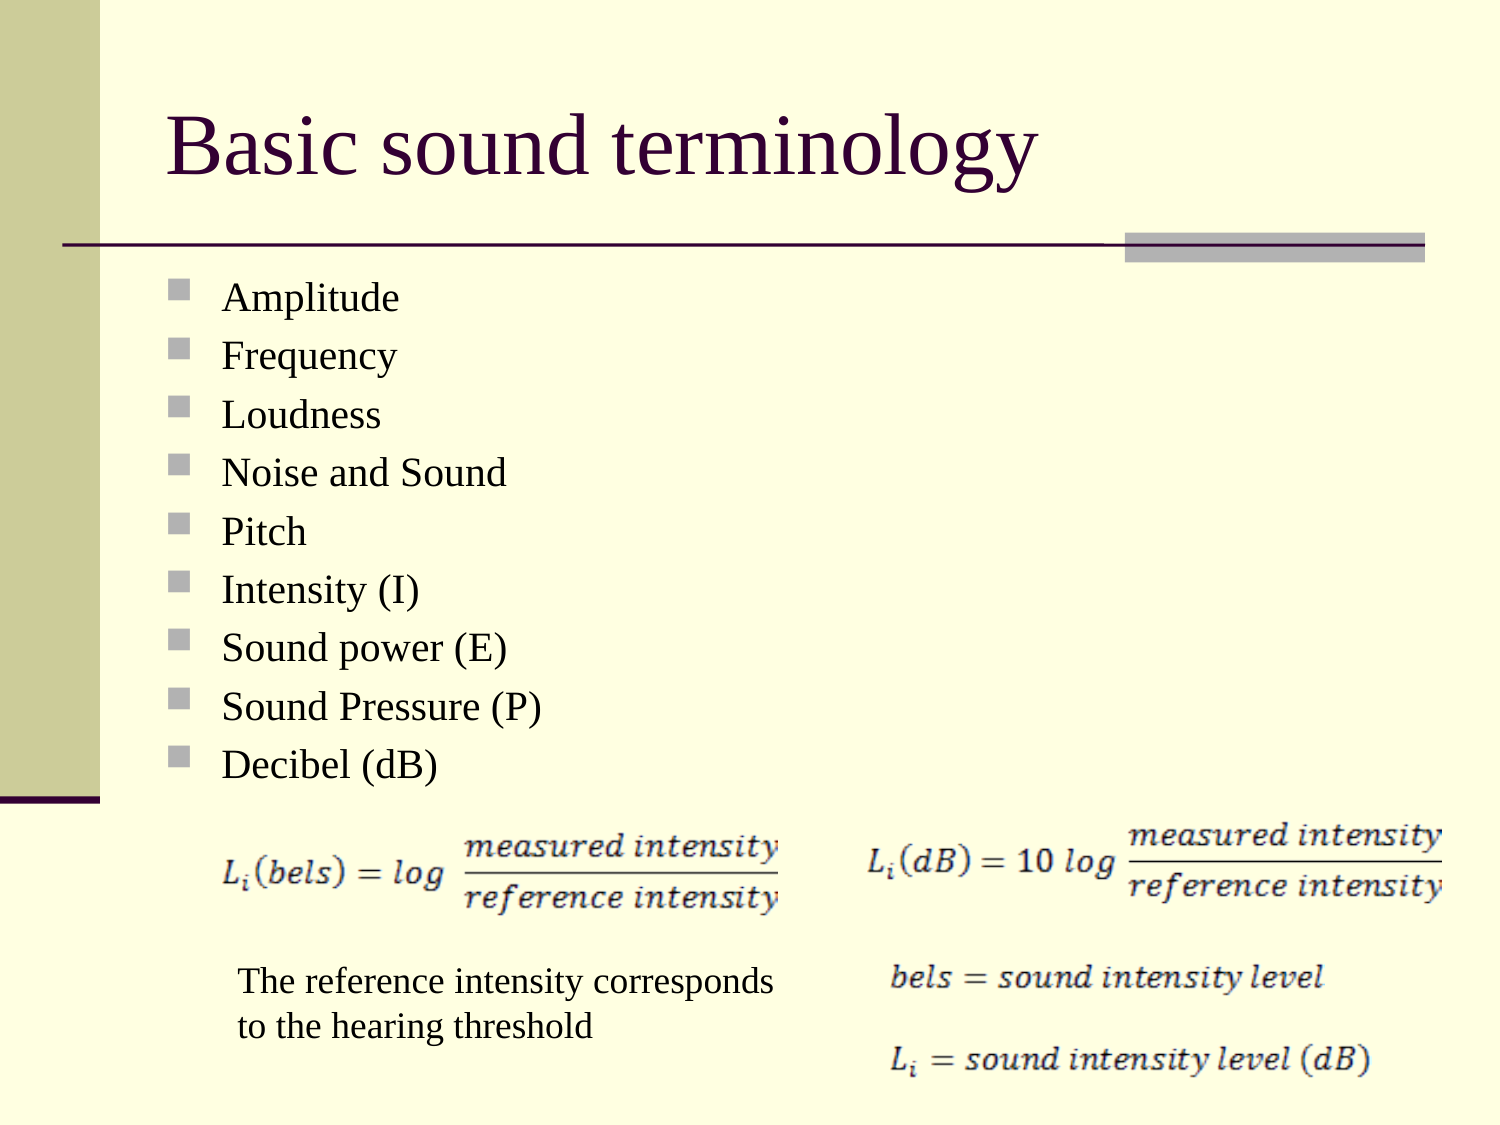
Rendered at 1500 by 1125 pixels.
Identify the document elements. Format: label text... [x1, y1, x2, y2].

picture [866, 820, 1442, 915]
picture [890, 1042, 1372, 1091]
title Basic sound terminology [149, 45, 1426, 234]
picture [890, 960, 1325, 1008]
list Amplitude Frequency Loudness Noise and Sound Pitch Intensity (I) Sound power (E) Sound Pressure (P) Decibel (dB) [149, 262, 1426, 833]
text_box The reference intensity corresponds to the hearing threshold [222, 949, 821, 1054]
picture [222, 831, 779, 926]
